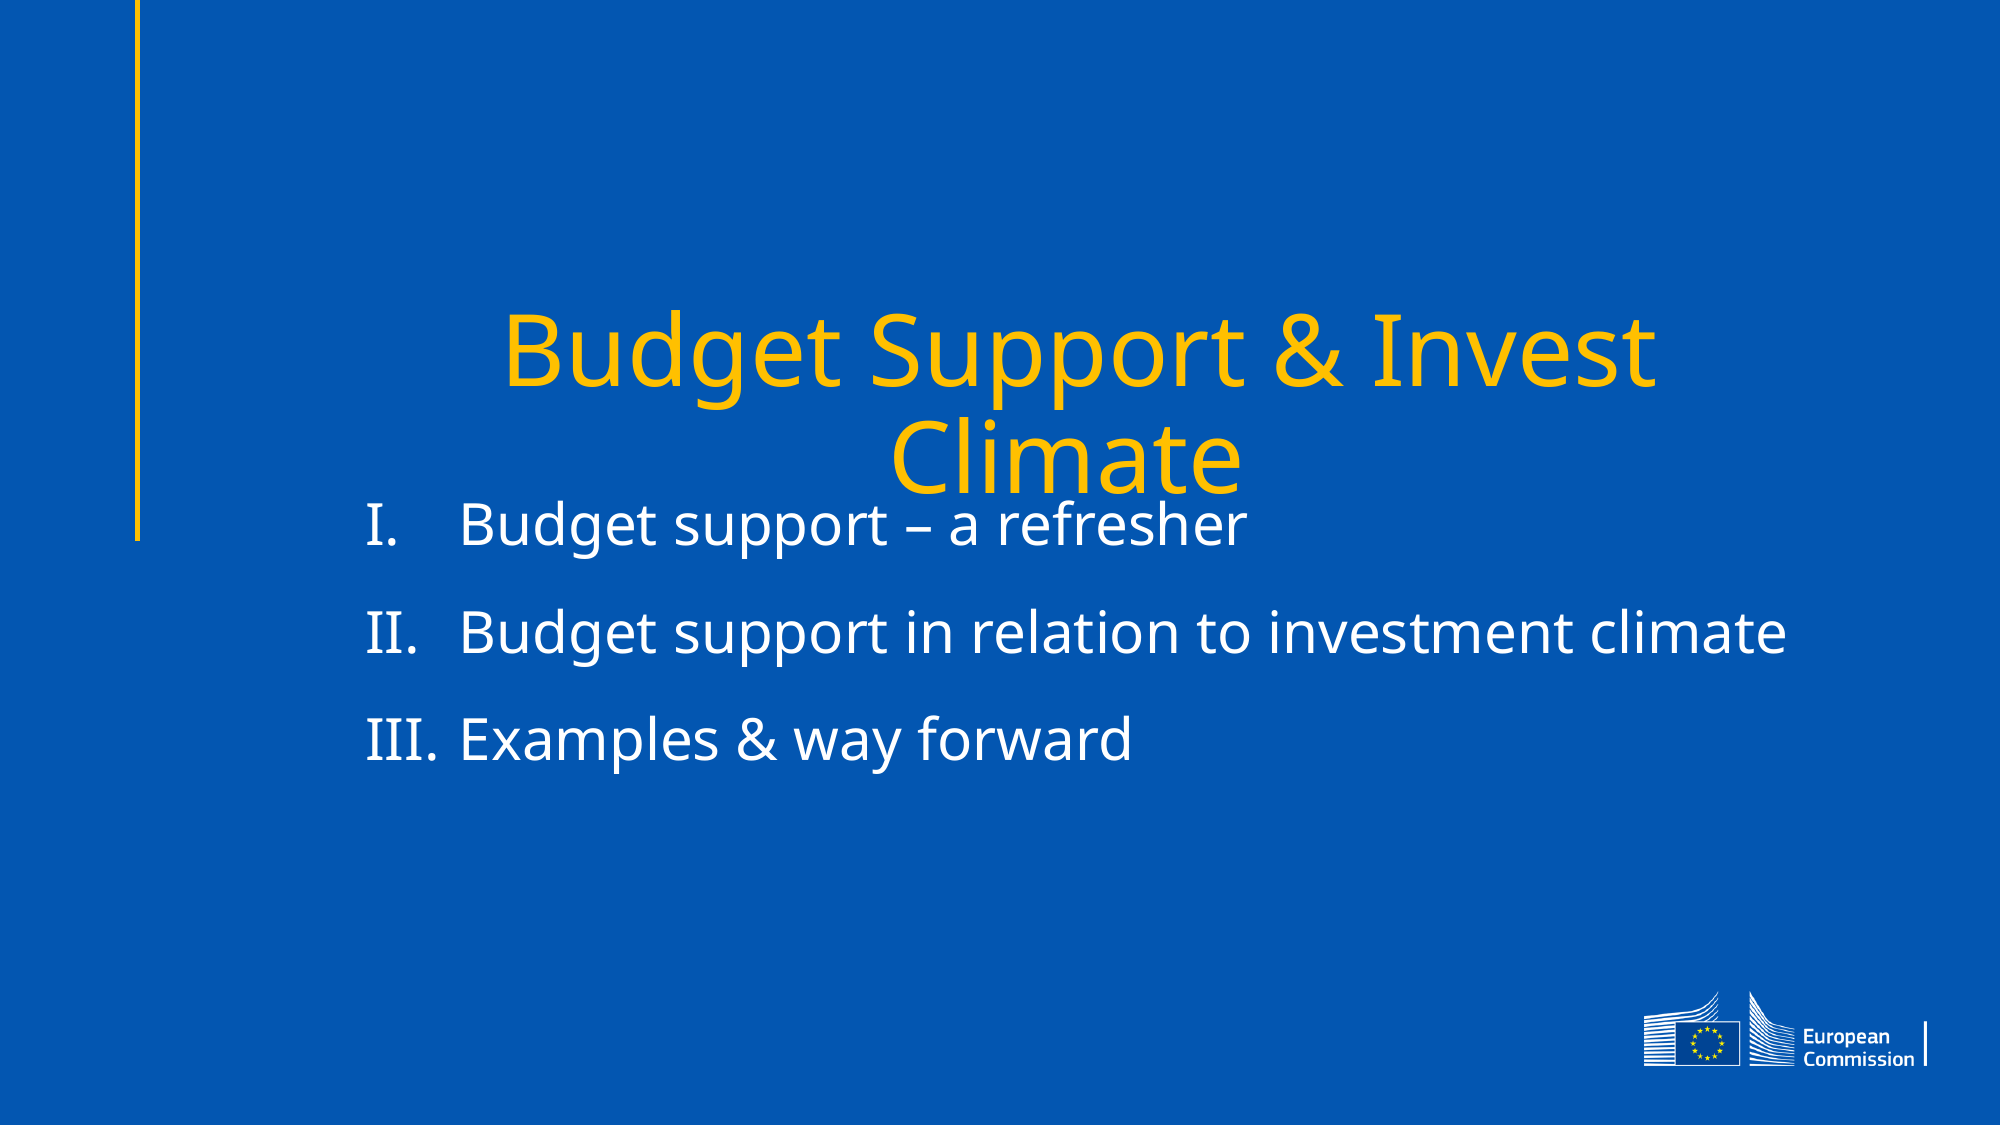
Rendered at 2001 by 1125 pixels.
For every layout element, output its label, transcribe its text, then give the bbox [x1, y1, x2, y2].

picture [1644, 991, 1927, 1066]
subtitle Budget support – a refresher Budget support in relation to investment climate Examples & way forward [350, 479, 1867, 846]
title Budget Support & Invest Climate [302, 184, 1831, 445]
